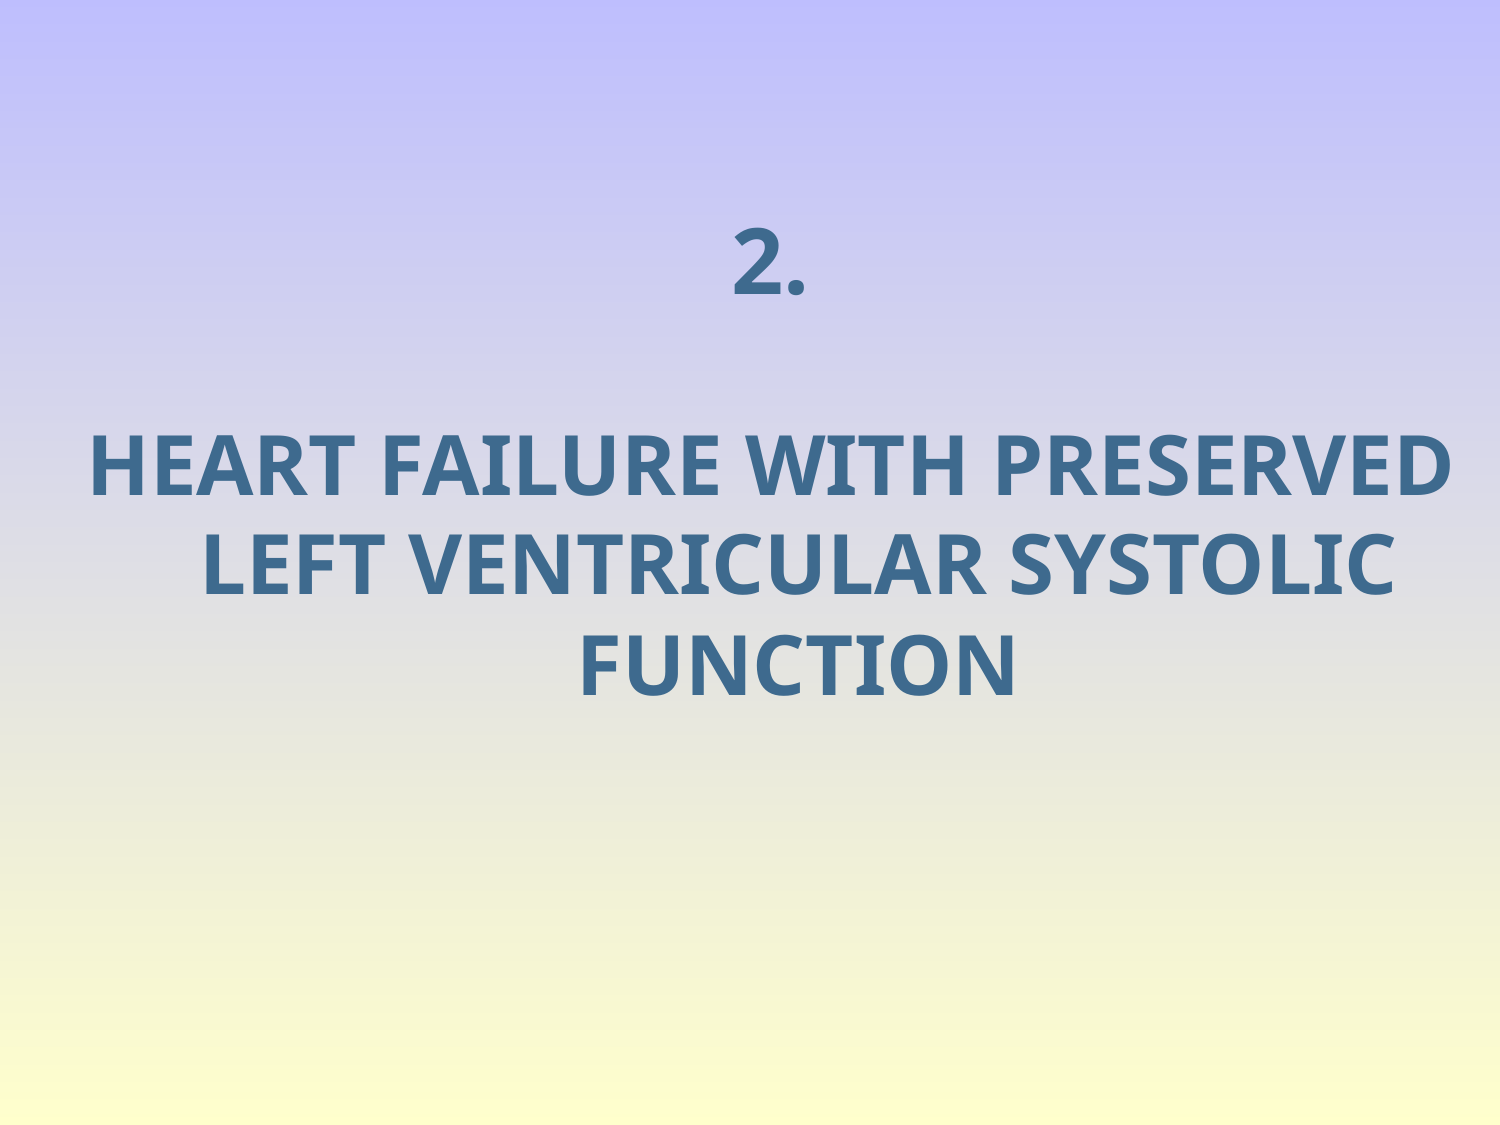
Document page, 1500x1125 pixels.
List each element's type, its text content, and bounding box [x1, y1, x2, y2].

text_box 2. HEART FAILURE WITH PRESERVED LEFT VENTRICULAR SYSTOLIC FUNCTION [0, 0, 1500, 1125]
